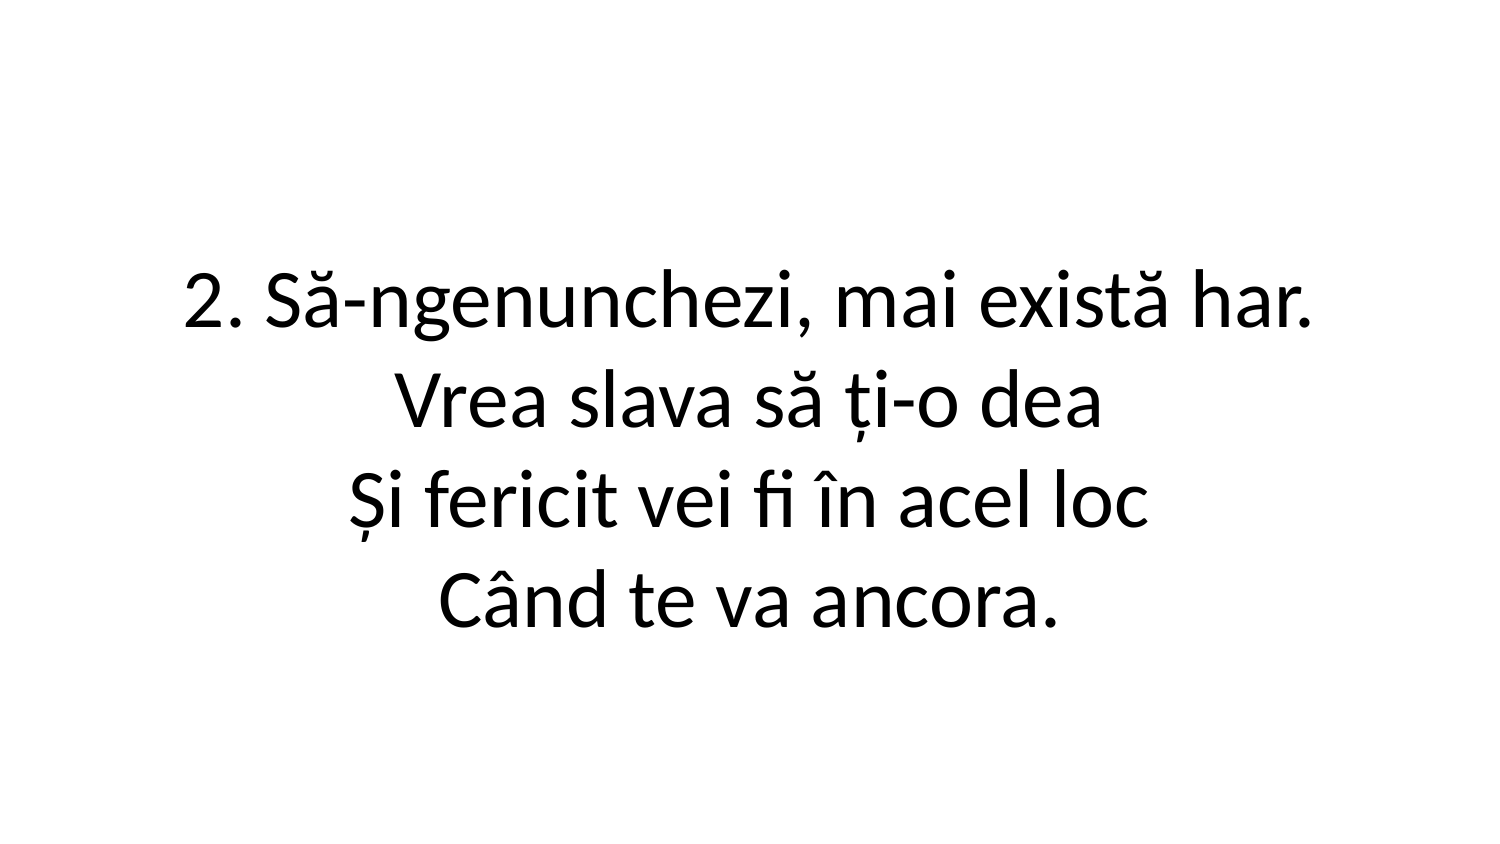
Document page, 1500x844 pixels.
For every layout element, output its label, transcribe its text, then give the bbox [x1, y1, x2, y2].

text_box 2. Să-ngenunchezi, mai există har. Vrea slava să ți-o dea Și fericit vei fi în acel loc Când te va ancora. [168, 192, 1332, 652]
